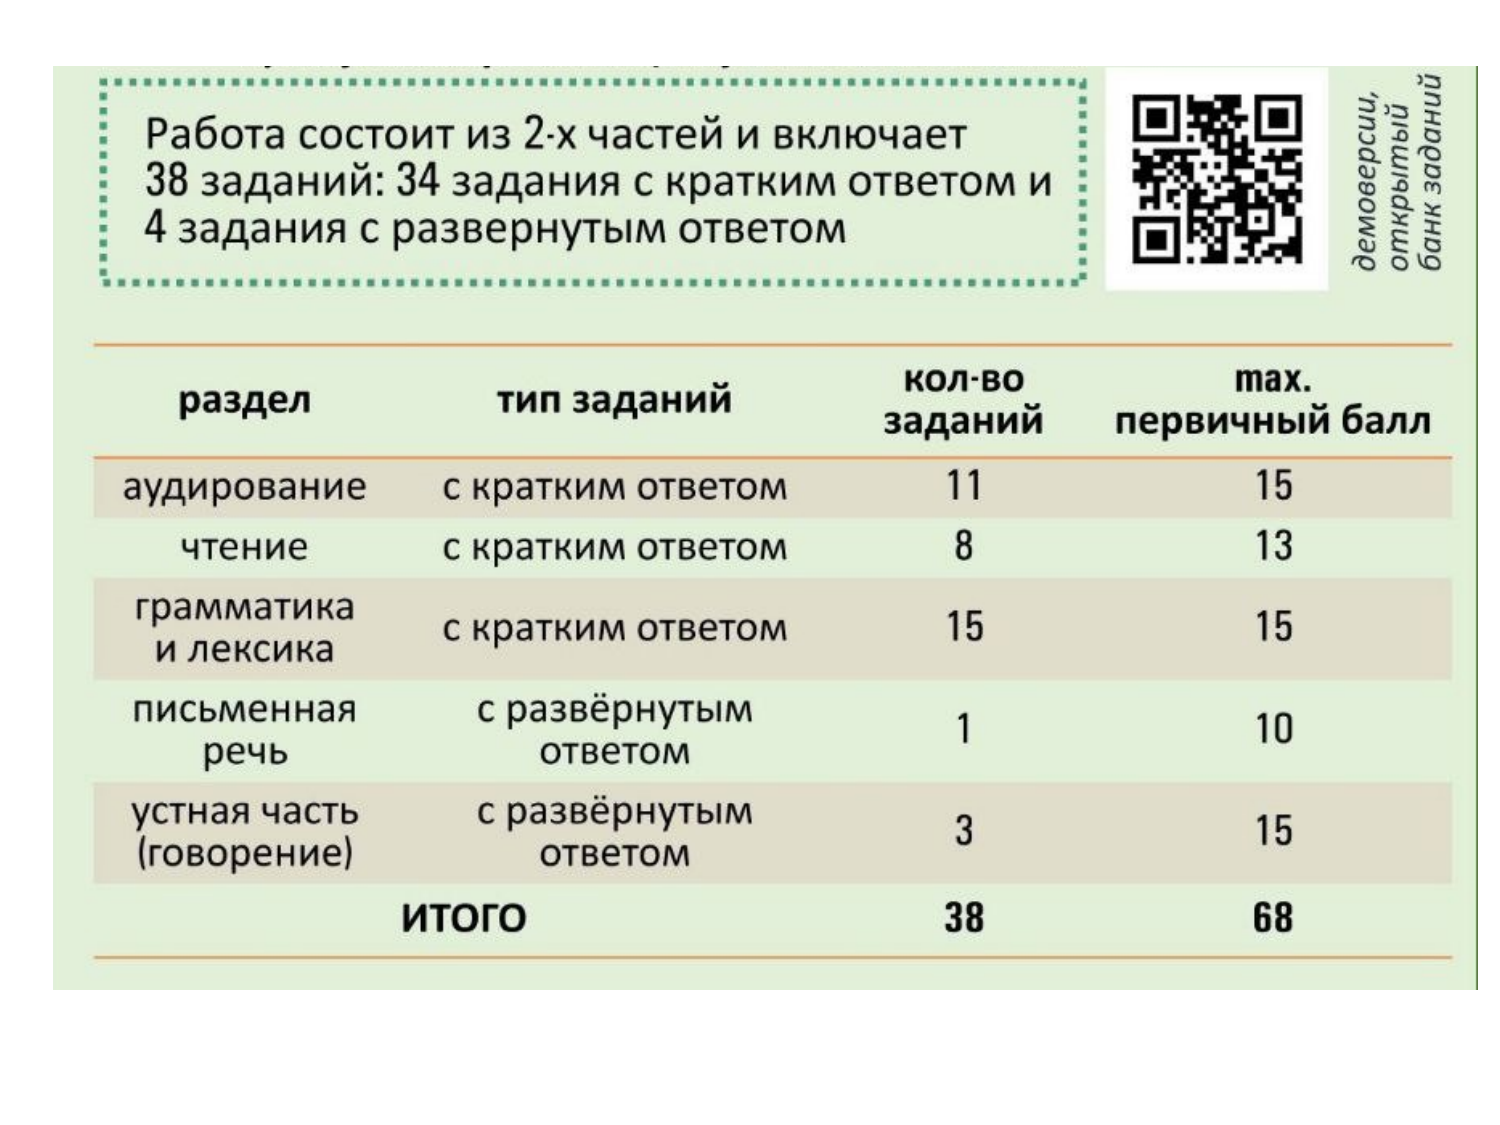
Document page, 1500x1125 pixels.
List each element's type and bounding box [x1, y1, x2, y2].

list [53, 66, 1478, 990]
